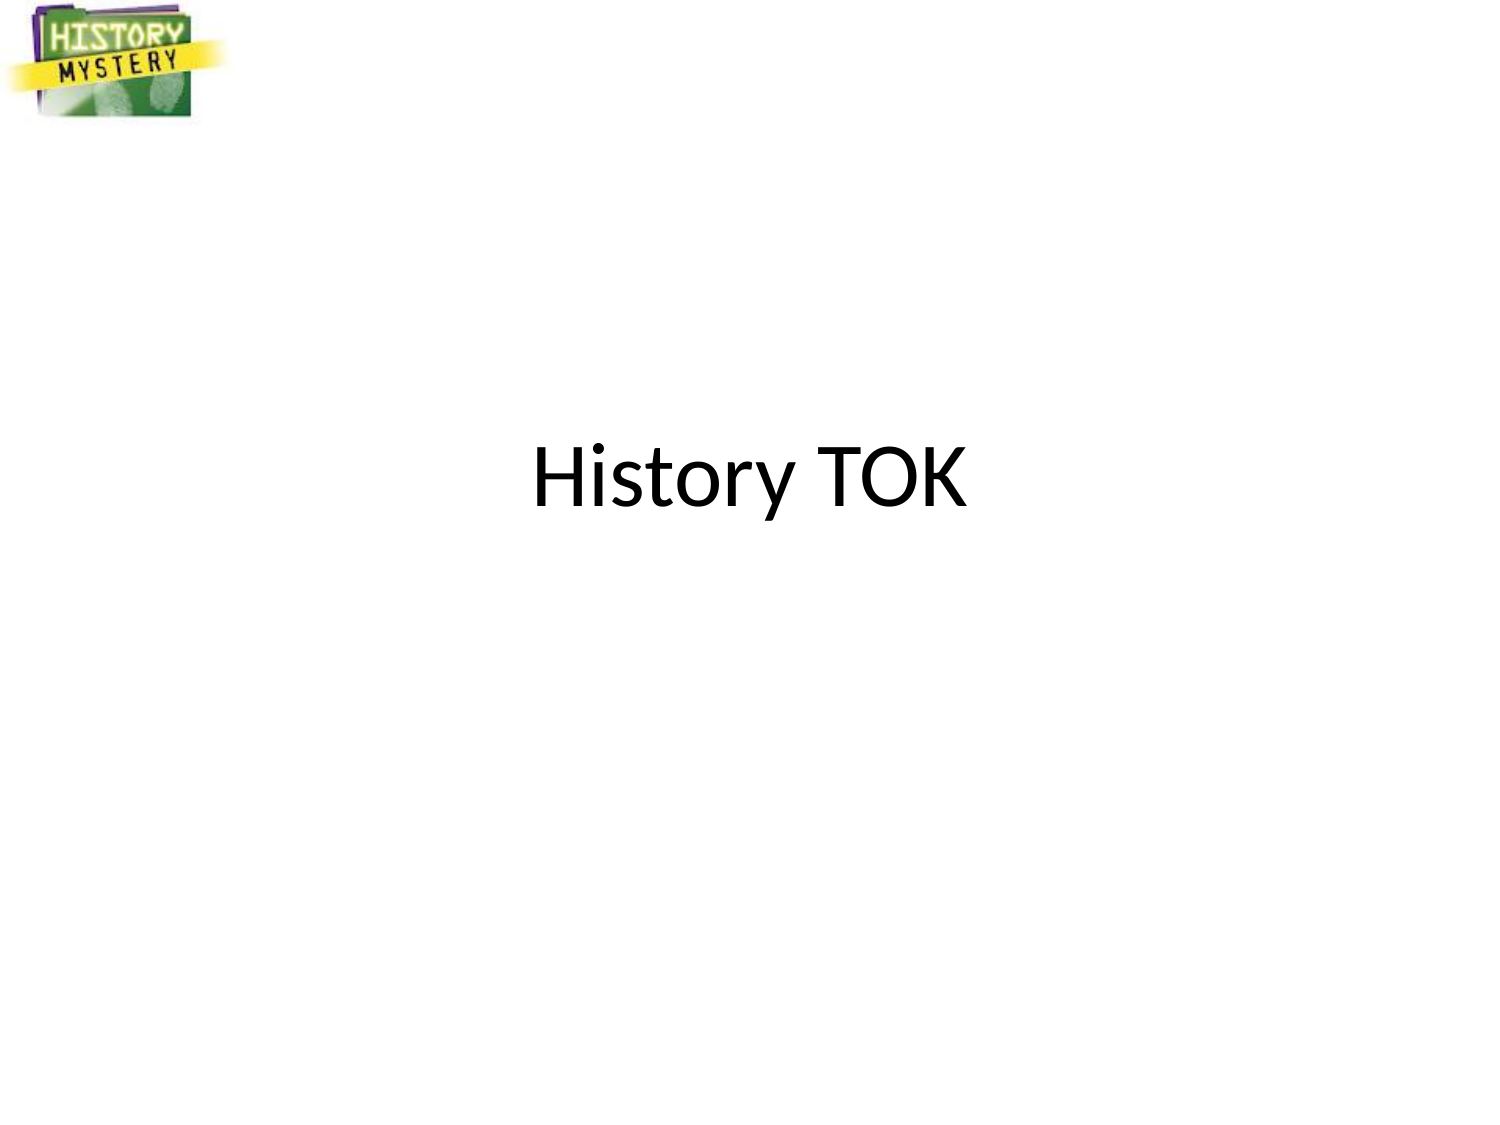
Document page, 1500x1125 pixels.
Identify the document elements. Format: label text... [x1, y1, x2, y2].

title History TOK [112, 349, 1388, 591]
picture [0, 0, 235, 138]
